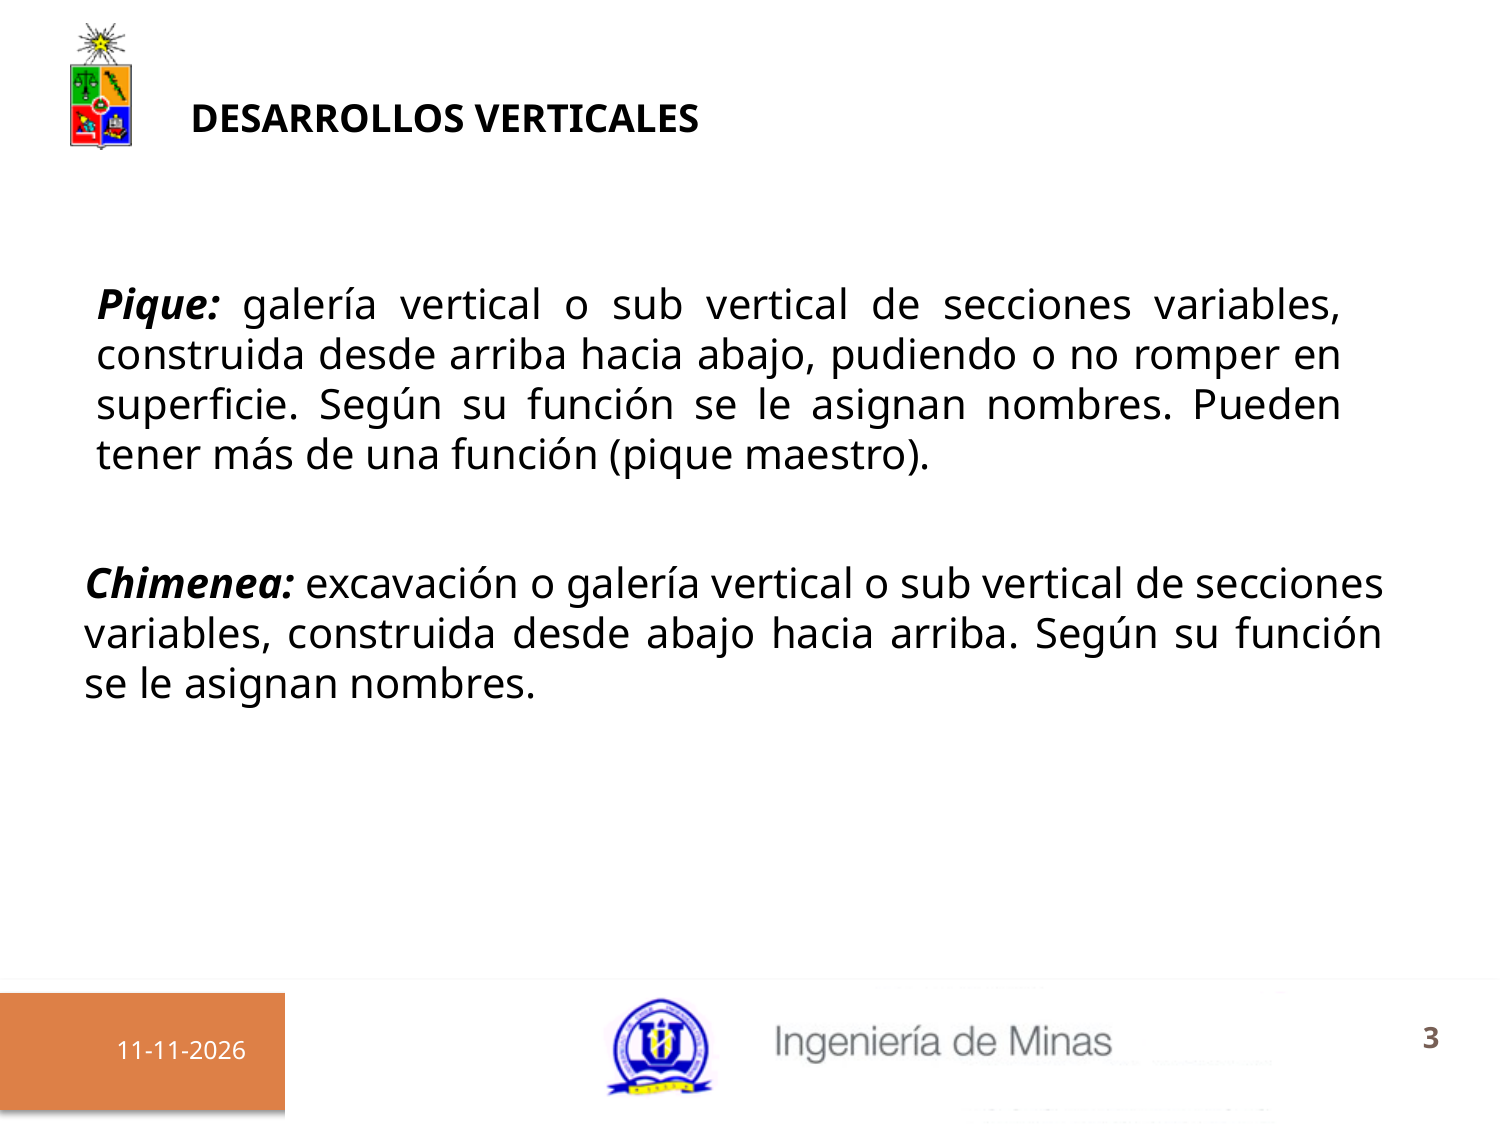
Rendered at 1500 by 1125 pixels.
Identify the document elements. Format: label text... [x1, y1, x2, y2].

text_box Pique: galería vertical o sub vertical de secciones variables, construida desde arriba hacia abajo, pudiendo o no romper en superficie. Según su función se le asignan nombres. Pueden tener más de una función (pique maestro). [82, 270, 1358, 486]
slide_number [12, 995, 279, 1108]
text_box Chimenea: excavación o galería vertical o sub vertical de secciones variables, construida desde abajo hacia arriba. Según su función se le asignan nombres. [70, 549, 1400, 715]
picture [285, 980, 1500, 1125]
text_box Desarrollos verticales [175, 81, 715, 148]
picture [69, 23, 132, 151]
